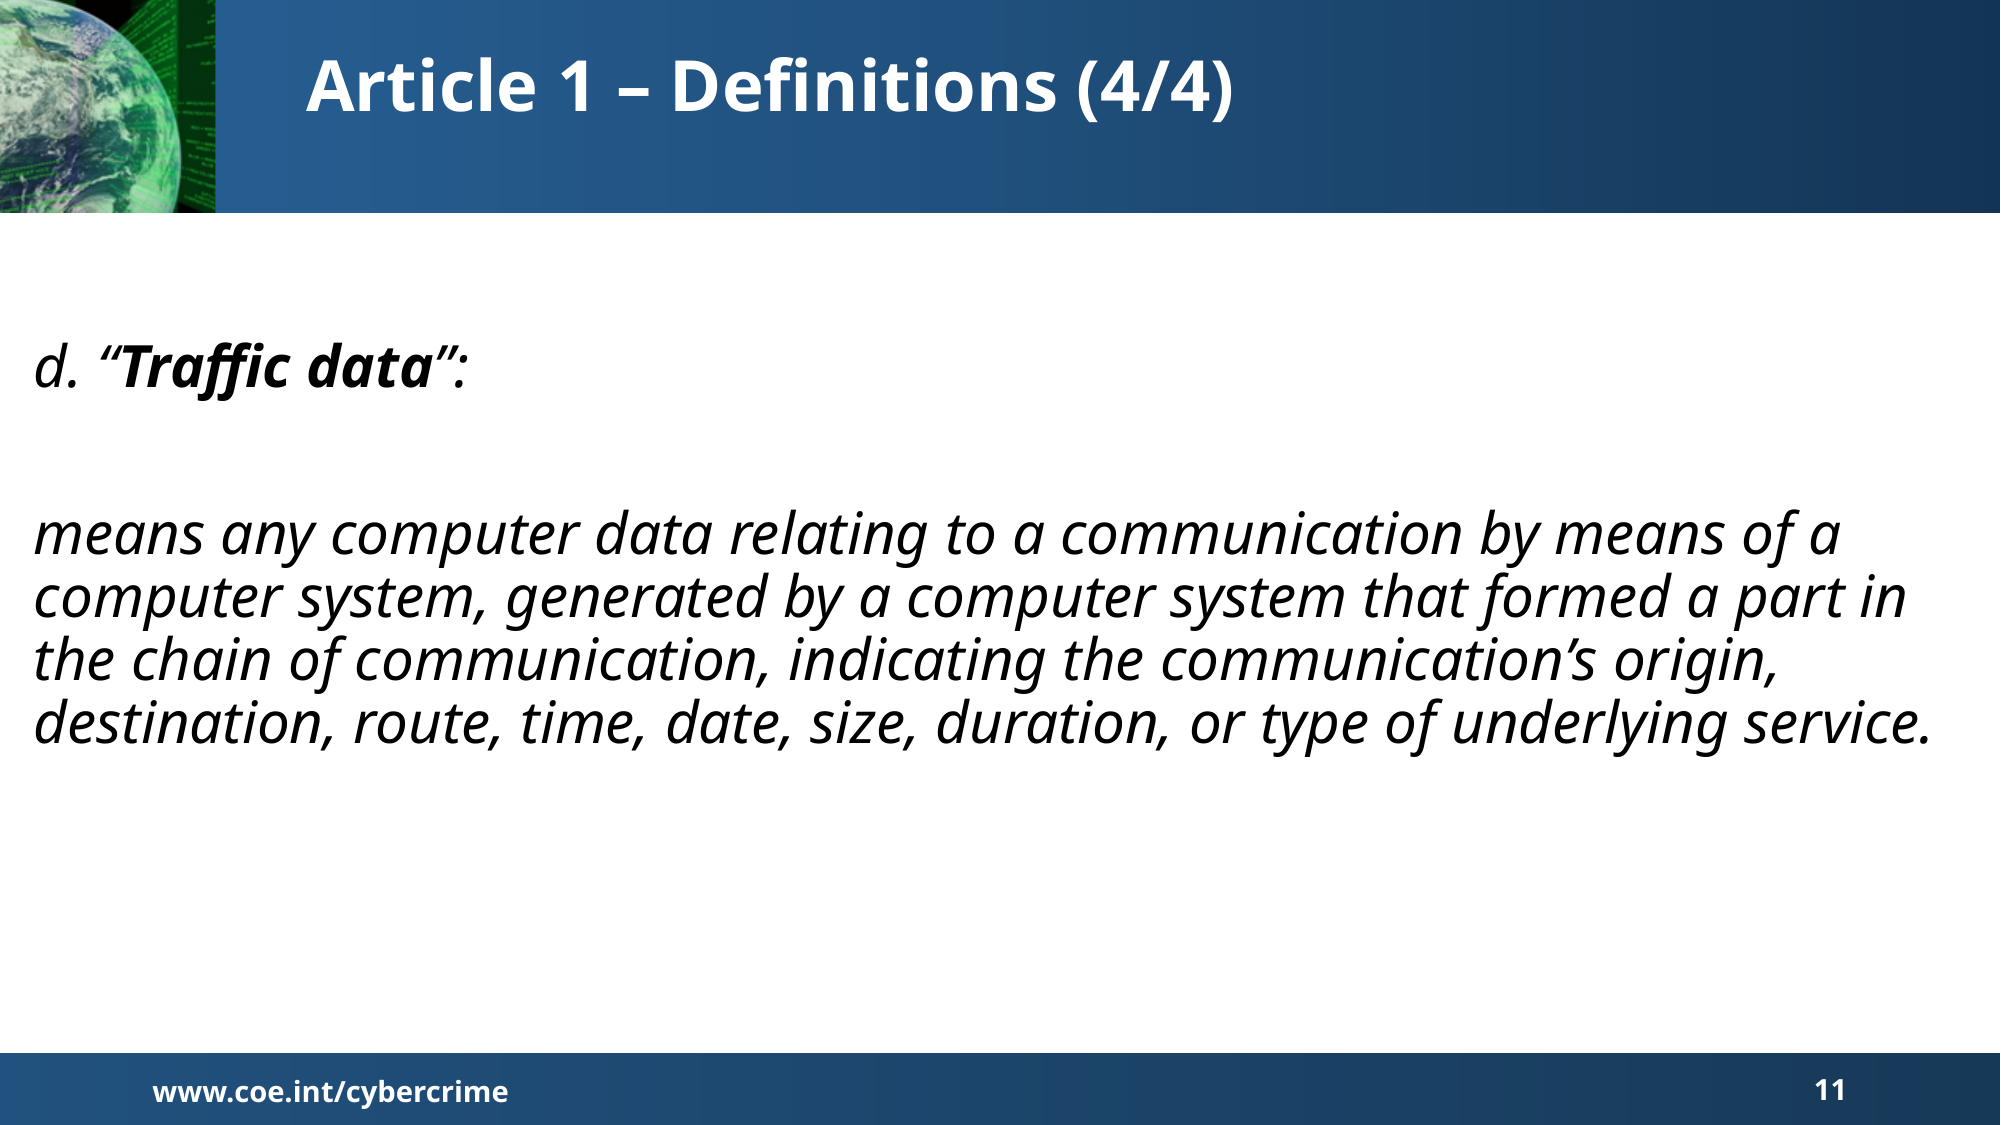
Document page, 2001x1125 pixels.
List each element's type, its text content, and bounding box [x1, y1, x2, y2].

slide_number 11 [1412, 1061, 1863, 1121]
slide_number www.coe.int/cybercrime [137, 1061, 588, 1121]
list d. “Traffic data”: means any computer data relating to a communication by means of a computer system, generated by a computer system that formed a part in the chain of communication, indicating the communication’s origin, destination, route, time, date, size, duration, or type of underlying service. [19, 238, 1977, 1029]
picture [0, 0, 2000, 213]
title Article 1 – Definitions (4/4) [291, 42, 1977, 135]
